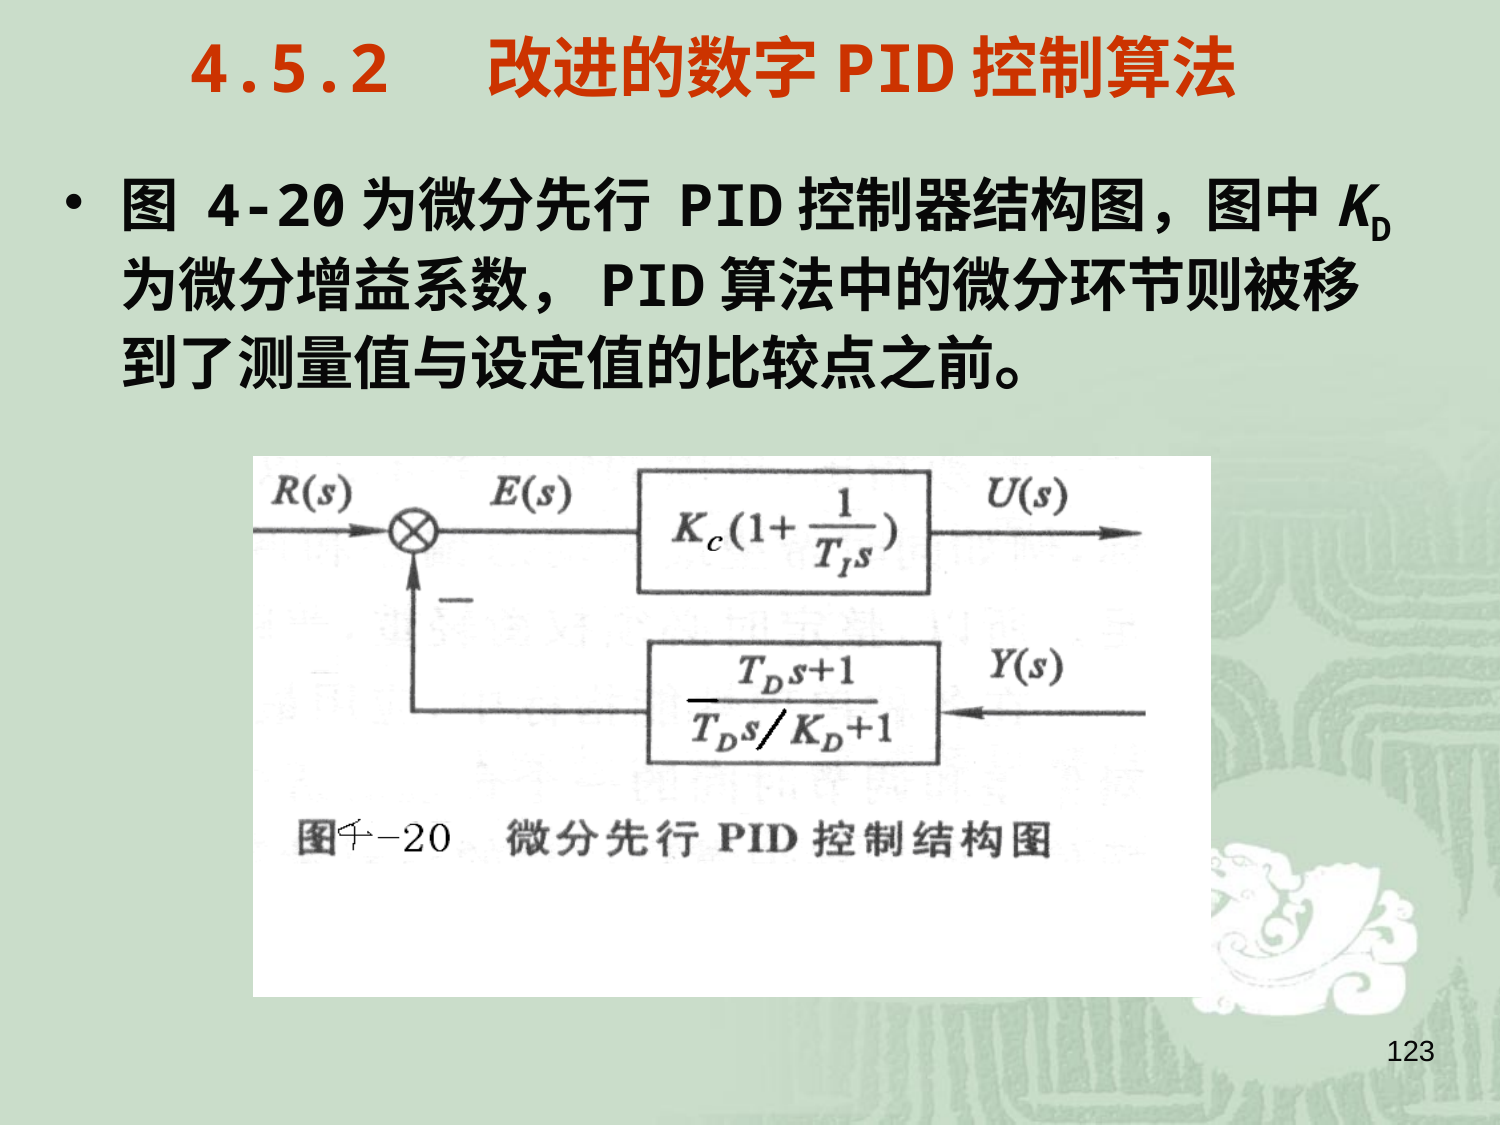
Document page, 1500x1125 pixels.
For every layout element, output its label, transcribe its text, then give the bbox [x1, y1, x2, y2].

slide_number 123 [1074, 1024, 1451, 1103]
picture [0, 0, 1500, 1125]
list 图 4-20为微分先行 PID控制器结构图，图中KD为微分增益系数，PID算法中的微分环节则被移到了测量值与设定值的比较点之前。 [49, 160, 1424, 480]
text_box 4.5.2 改进的数字PID控制算法 [175, 18, 1254, 114]
